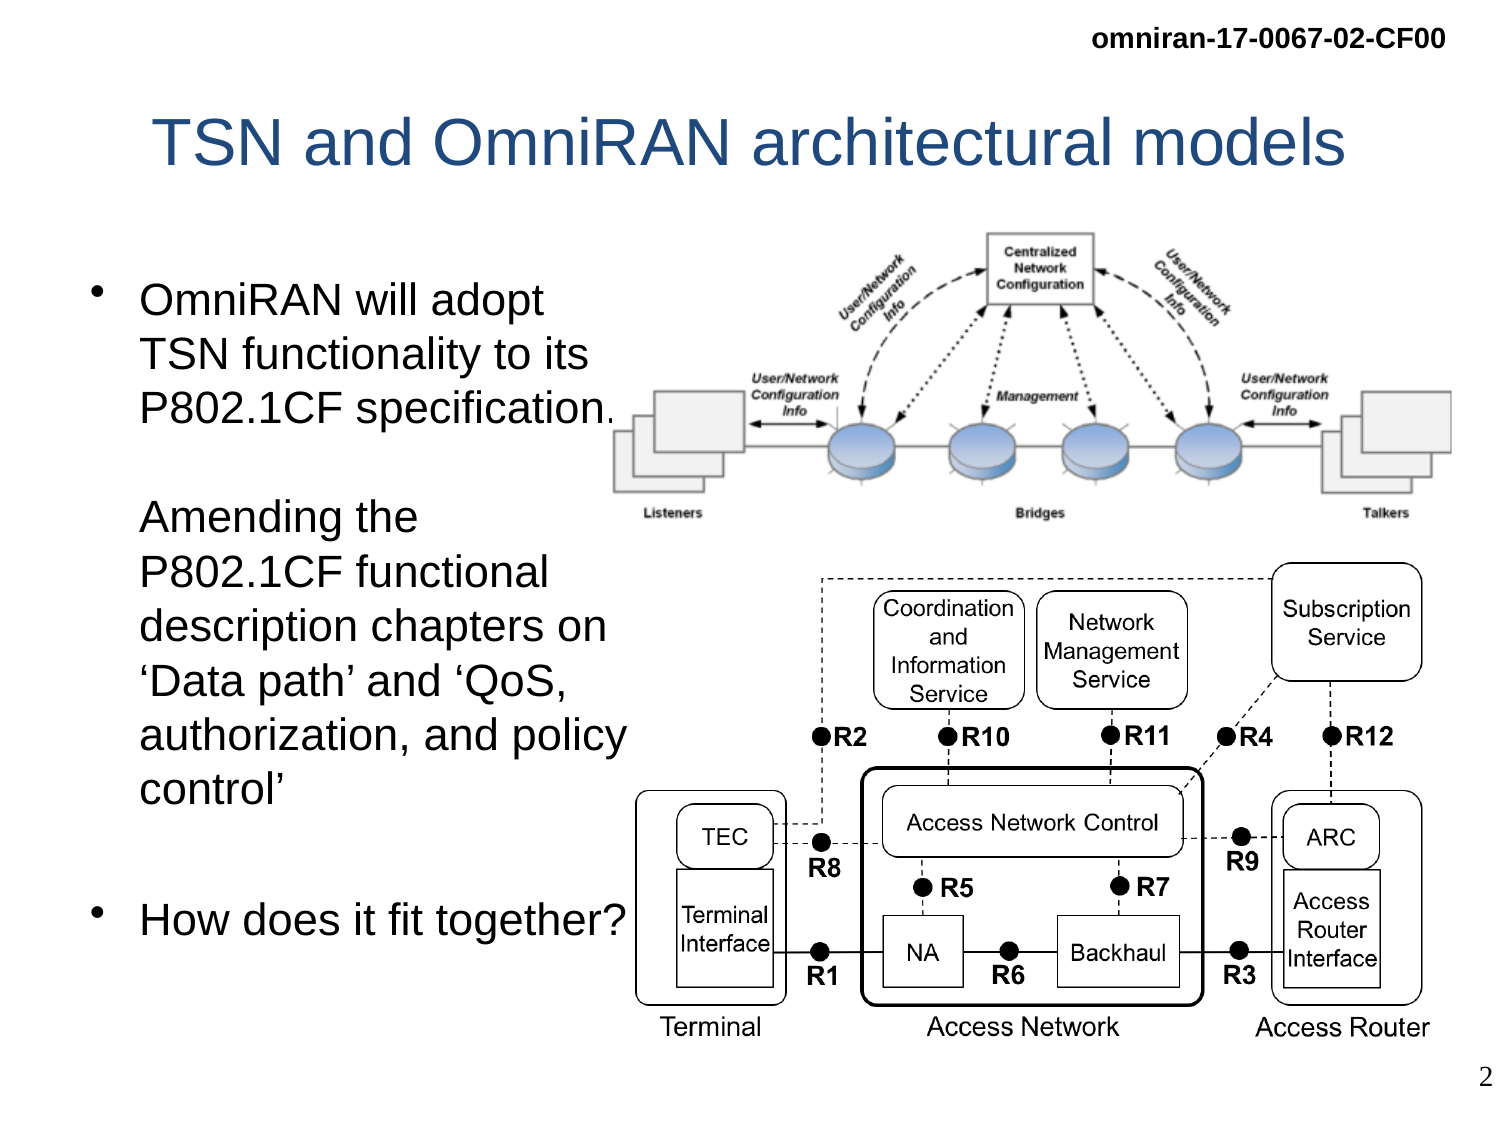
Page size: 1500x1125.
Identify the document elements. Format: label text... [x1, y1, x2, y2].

picture [611, 231, 1452, 523]
picture [635, 562, 1448, 1059]
list OmniRAN will adopt TSN functionality to its P802.1CF specification. Amending the P802.1CF functional description chapters on ‘Data path’ and ‘QoS, authorization, and policy control’ How does it fit together? [75, 262, 644, 1005]
title TSN and OmniRAN architectural models [75, 45, 1425, 233]
